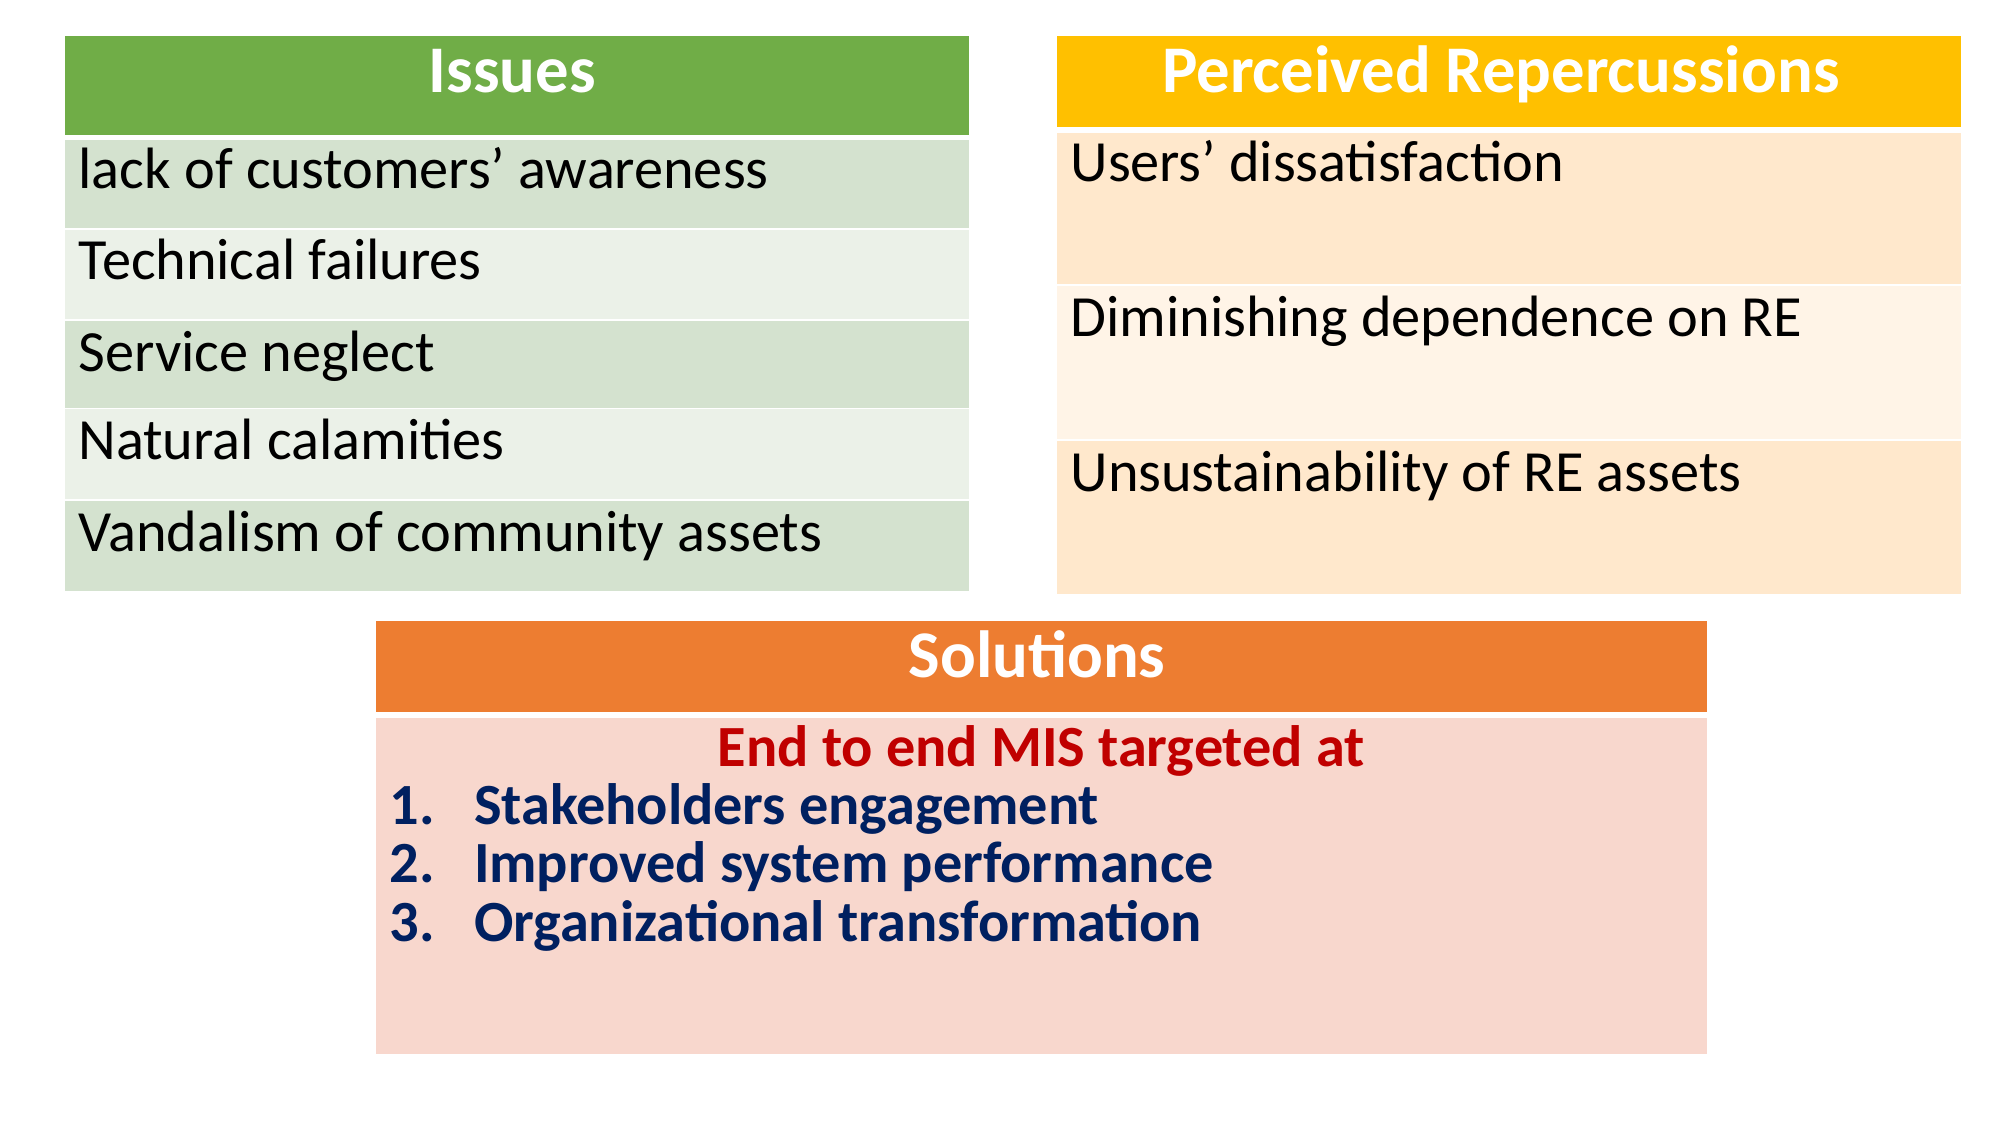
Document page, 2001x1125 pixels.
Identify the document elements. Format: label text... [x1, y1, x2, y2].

table_cell Users’ dissatisfaction [1057, 133, 1961, 284]
table_cell Natural calamities [65, 409, 969, 499]
table_header Perceived Repercussions [1057, 36, 1961, 127]
table_header Solutions [376, 621, 1707, 712]
table_cell Unsustainability of RE assets [1057, 441, 1961, 594]
table_cell Vandalism of community assets [65, 501, 969, 591]
table_cell Service neglect [65, 321, 969, 408]
table_cell End to end MIS targeted at Stakeholders engagement Improved system performance Organizational transformation [376, 718, 1707, 1054]
table_cell lack of customers’ awareness [65, 140, 969, 228]
table_header Issues [65, 36, 969, 135]
table_cell Diminishing dependence on RE [1057, 286, 1961, 439]
table_cell Technical failures [65, 230, 969, 319]
text_box [147, 389, 1908, 1125]
